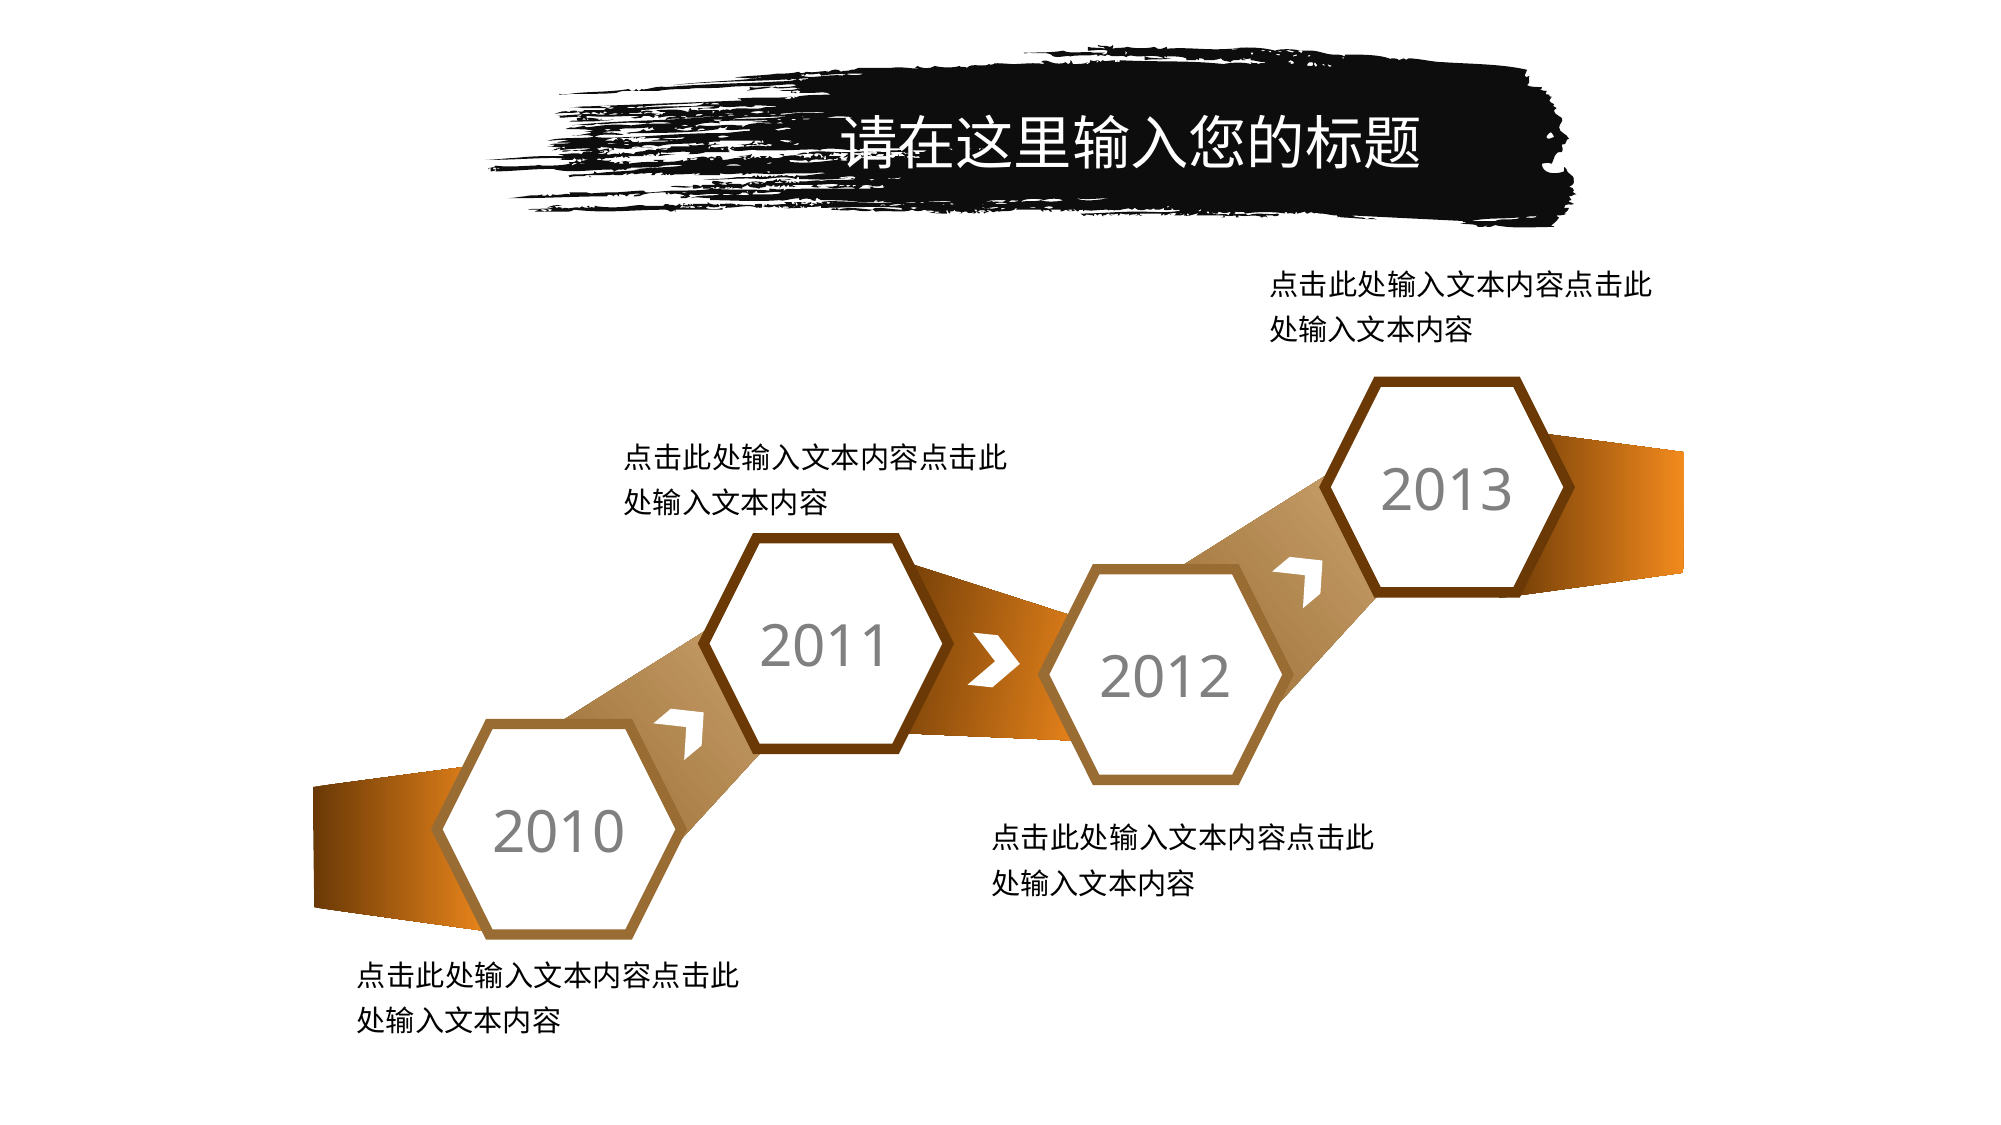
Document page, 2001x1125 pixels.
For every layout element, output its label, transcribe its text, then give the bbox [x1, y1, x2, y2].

text_box 2011 [702, 537, 950, 750]
text_box 点击此处输入文本内容点击此处输入文本内容 [342, 969, 756, 1061]
text_box [1498, 433, 1685, 599]
text_box 点击此处输入文本内容点击此处输入文本内容 [976, 809, 1391, 901]
text_box 点击此处输入文本内容点击此处输入文本内容 [609, 428, 1023, 520]
text_box 2012 [1042, 568, 1290, 781]
text_box [312, 766, 486, 932]
text_box 点击此处输入文本内容点击此处输入文本内容 [1254, 255, 1668, 347]
text_box [1178, 476, 1380, 706]
text_box 2010 [435, 722, 683, 936]
text_box [1269, 555, 1324, 611]
text_box [650, 707, 705, 763]
title 请在这里输入您的标题 [824, 96, 2000, 195]
text_box [905, 564, 1072, 741]
text_box 2013 [1323, 380, 1571, 594]
text_box [965, 631, 1022, 689]
text_box [560, 627, 763, 848]
text_box [485, 44, 1574, 228]
